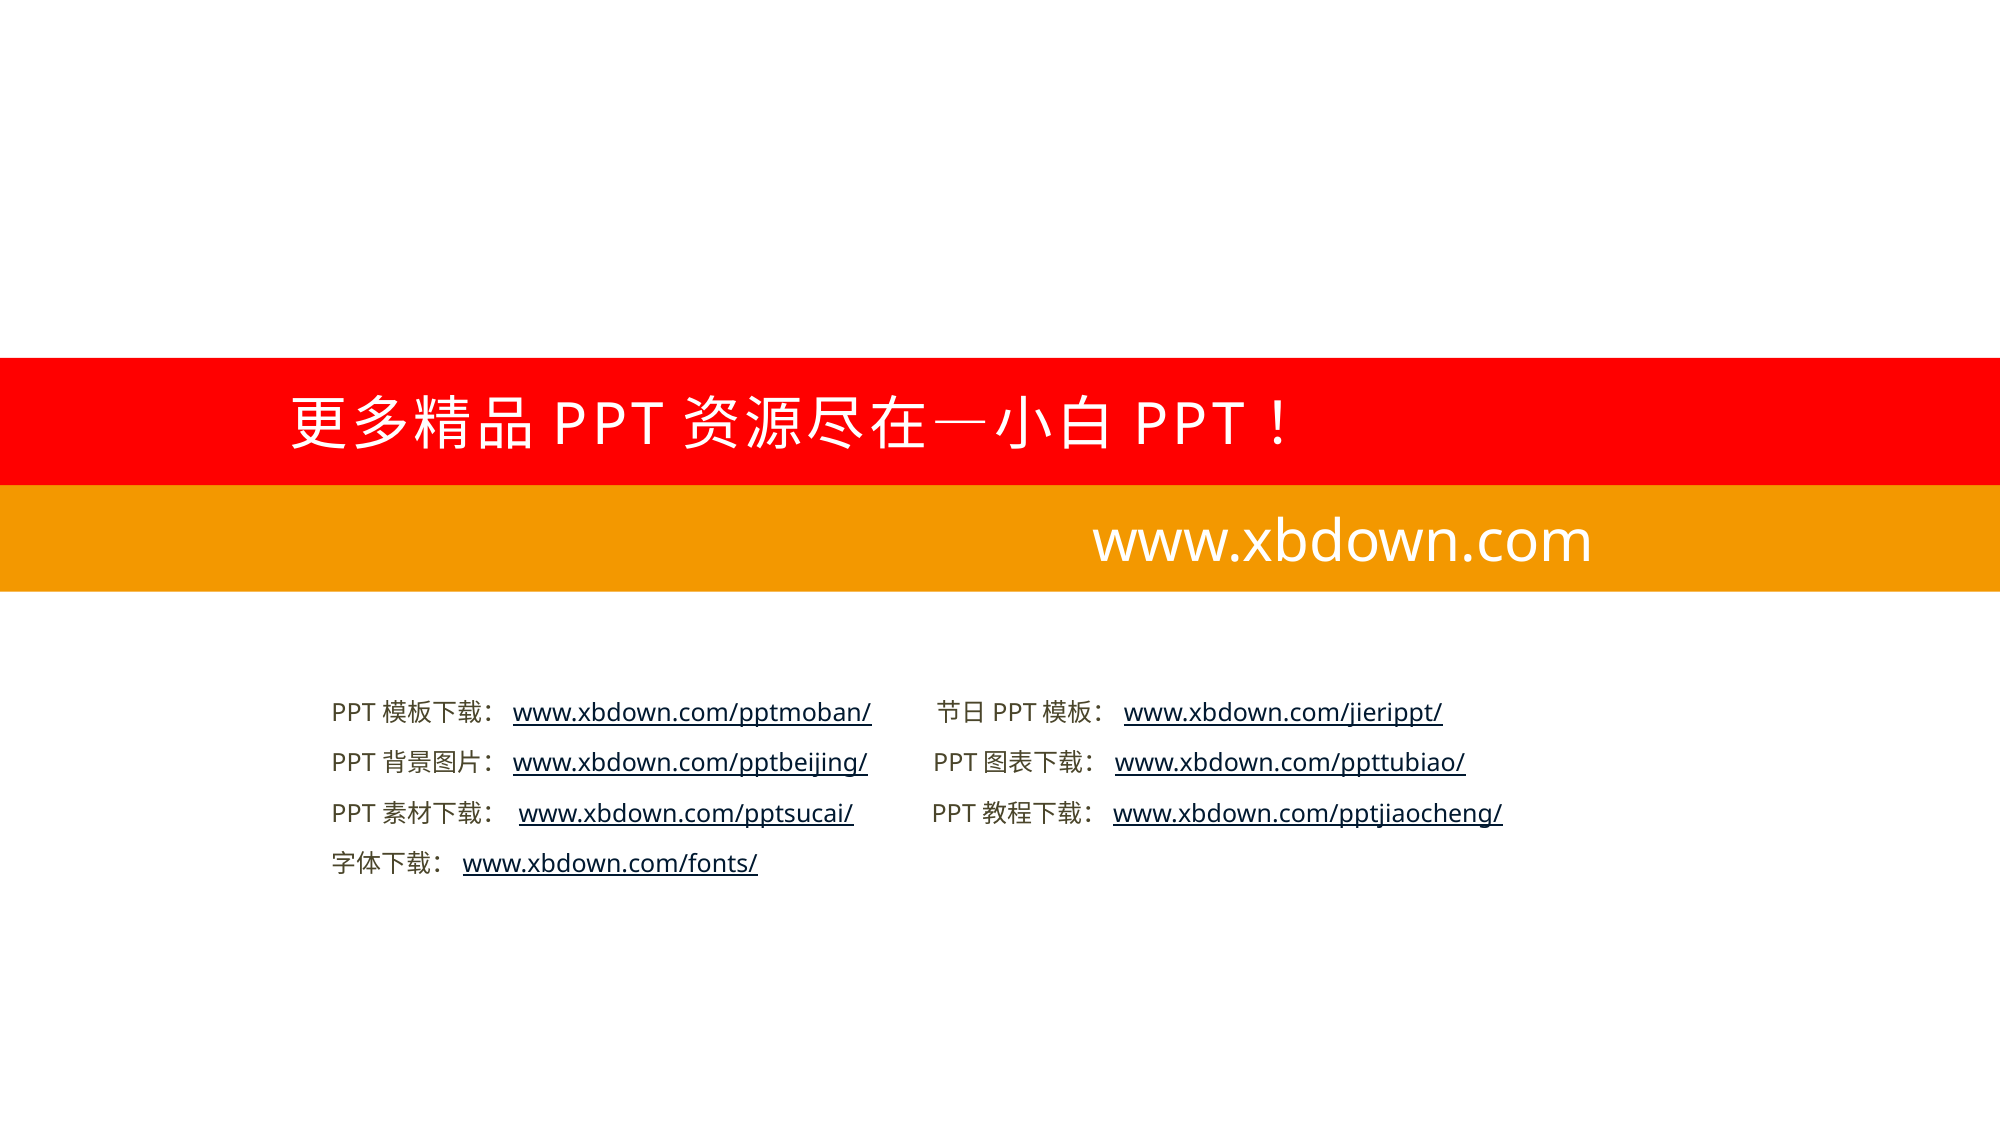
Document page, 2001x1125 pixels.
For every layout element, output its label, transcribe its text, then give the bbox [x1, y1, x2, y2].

text_box www.xbdown.com [0, 486, 2000, 593]
text_box PPT模板下载：www.xbdown.com/pptmoban/ 节日PPT模板：www.xbdown.com/jierippt/ PPT背景图片：www.xbdown.com/pptbeijing/ PPT图表下载：www.xbdown.com/ppttubiao/ PPT素材下载： www.xbdown.com/pptsucai/ PPT教程下载：www.xbdown.com/pptjiaocheng/ 字体下载：www.xbdown.com/fonts/ [316, 642, 1688, 920]
text_box 更多精品PPT资源尽在—小白PPT！ [0, 357, 2000, 486]
